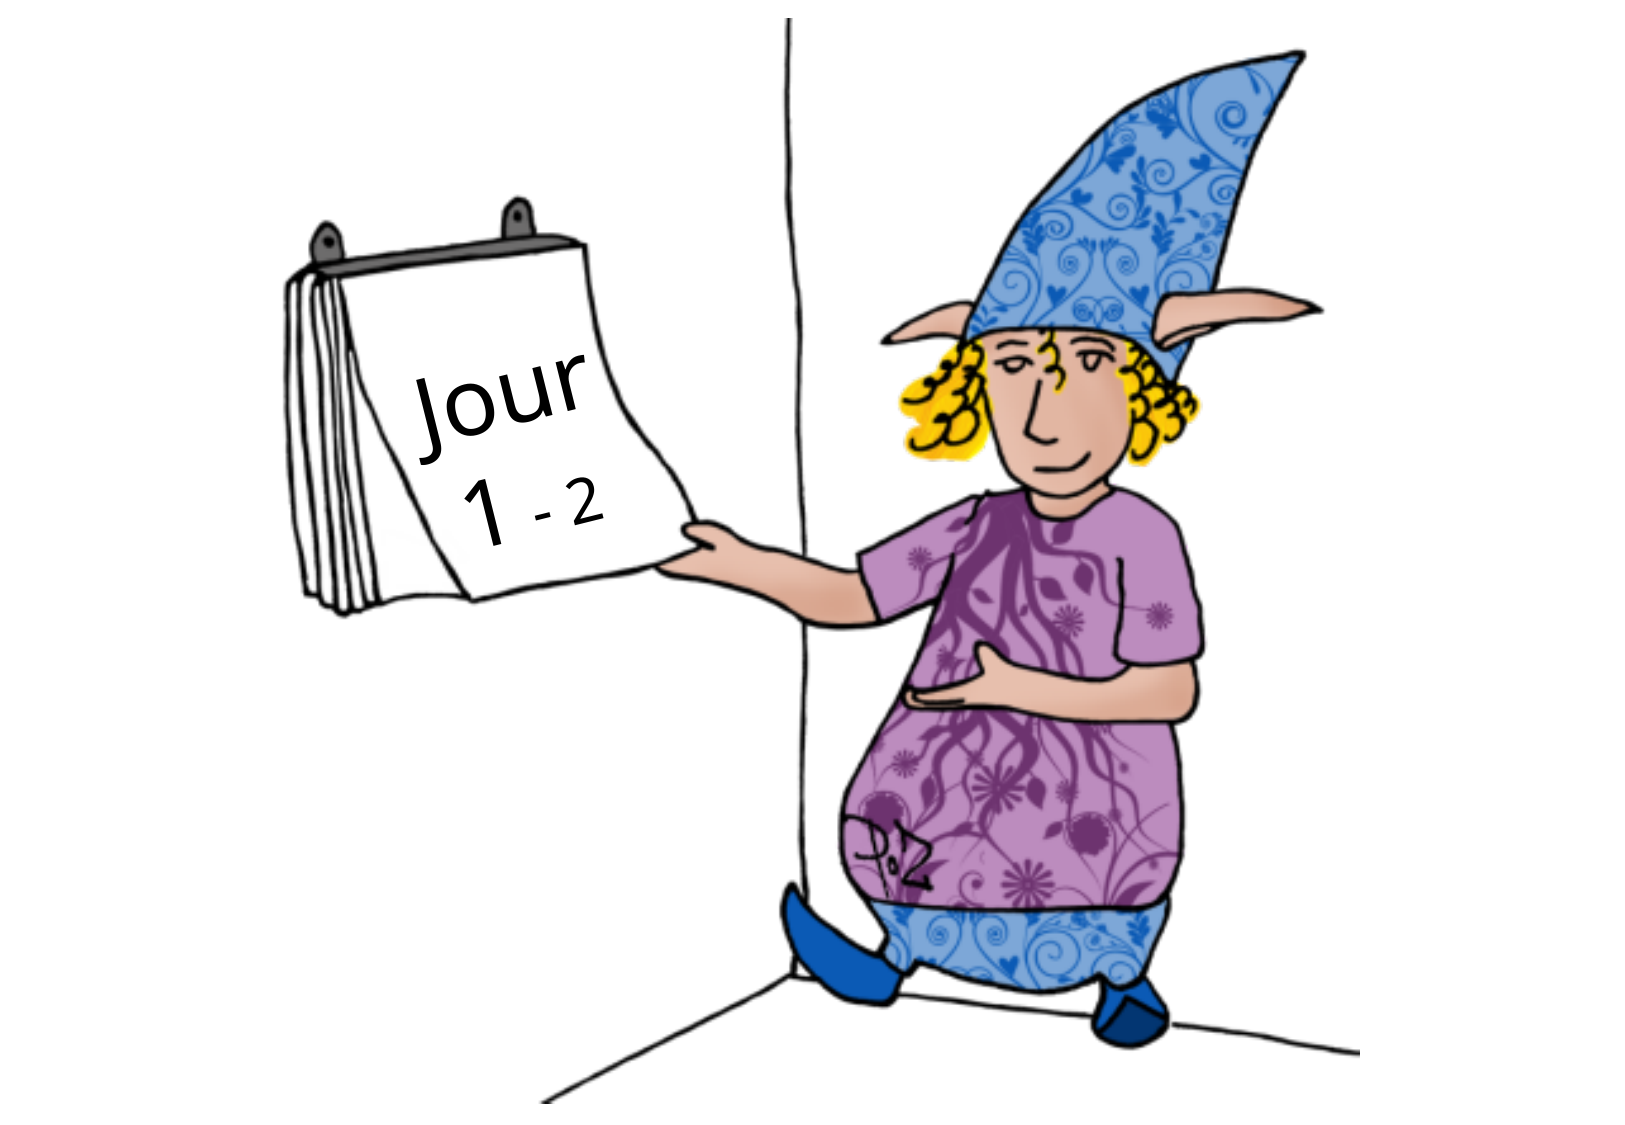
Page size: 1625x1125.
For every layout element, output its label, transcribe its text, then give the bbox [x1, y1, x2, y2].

picture [264, 18, 1360, 1104]
text_box Jour 1 - 2 [339, 290, 693, 597]
